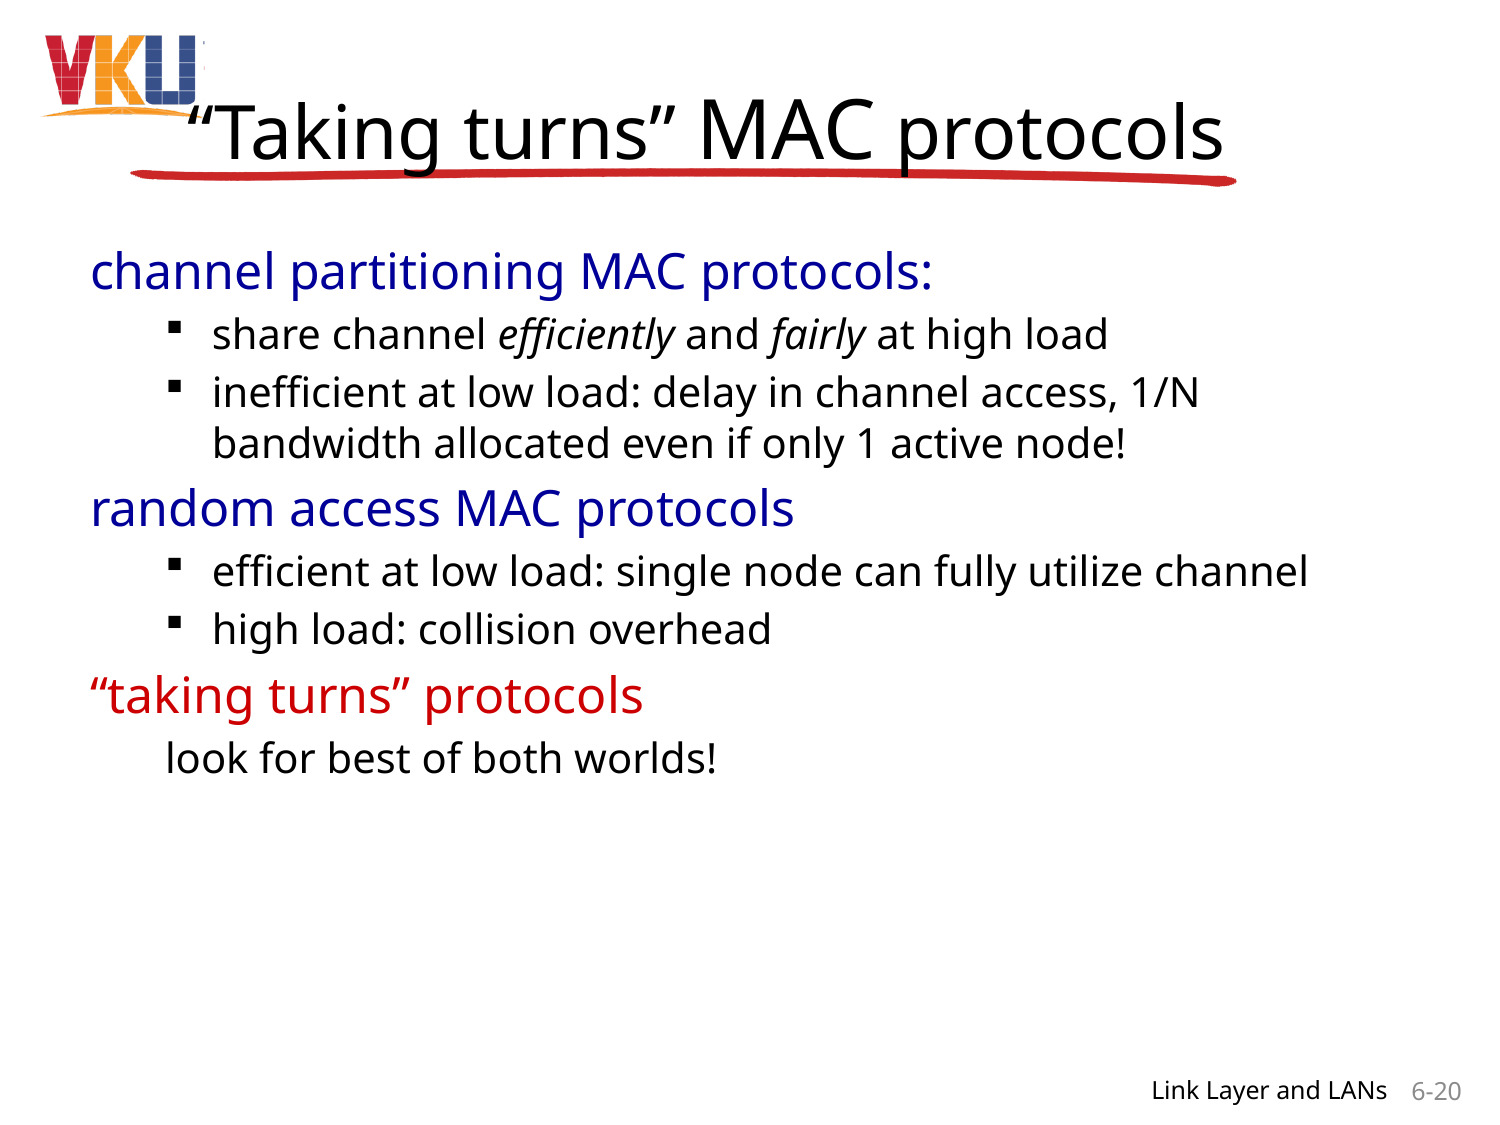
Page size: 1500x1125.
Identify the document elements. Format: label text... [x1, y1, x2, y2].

title “Taking turns” MAC protocols [69, 32, 1345, 220]
picture [124, 163, 1251, 192]
list channel partitioning MAC protocols: share channel efficiently and fairly at high load inefficient at low load: delay in channel access, 1/N bandwidth allocated even if only 1 active node! random access MAC protocols efficient at low load: single node can fully utilize channel high load: collision overhead “taking turns” protocols look for best of both worlds! [75, 232, 1425, 1038]
picture [30, 21, 211, 129]
footer Link Layer and LANs [1045, 1069, 1404, 1110]
slide_number 6-20 [1387, 1069, 1478, 1115]
